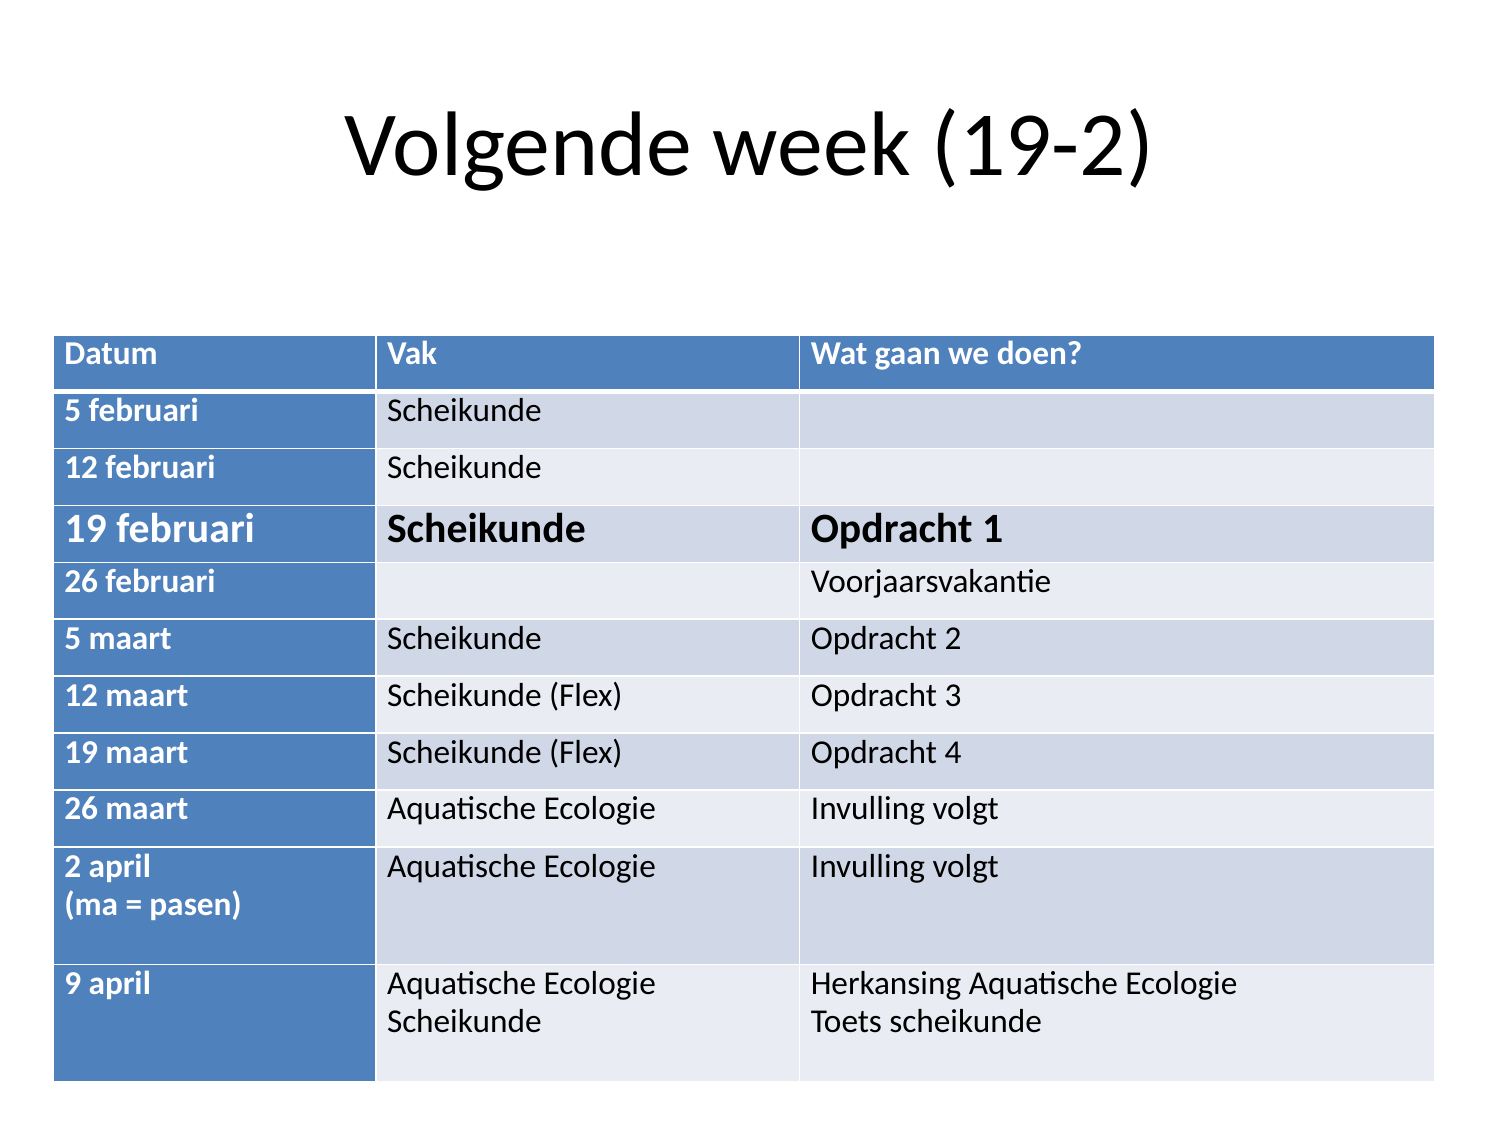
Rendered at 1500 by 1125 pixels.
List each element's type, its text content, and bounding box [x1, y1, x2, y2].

table_header Wat gaan we doen? [800, 336, 1434, 389]
table_cell 19 februari [54, 506, 375, 562]
table_cell 12 februari [54, 449, 375, 505]
table_cell 26 maart [54, 791, 375, 846]
table_cell Aquatische Ecologie [377, 848, 799, 964]
table_cell Opdracht 4 [800, 734, 1434, 789]
table_cell Scheikunde (Flex) [377, 734, 799, 789]
table_cell 5 maart [54, 620, 375, 675]
table_header Vak [377, 336, 799, 389]
table_cell Scheikunde [377, 620, 799, 675]
table_cell Aquatische Ecologie Scheikunde [377, 965, 799, 1081]
table_cell Voorjaarsvakantie [800, 563, 1434, 618]
table_cell 9 april [54, 965, 375, 1081]
table_cell Aquatische Ecologie [377, 791, 799, 846]
table_cell 26 februari [54, 563, 375, 618]
table_header Datum [54, 336, 375, 389]
table_cell 19 maart [54, 734, 375, 789]
table_cell Scheikunde [377, 394, 799, 448]
table_cell Herkansing Aquatische Ecologie Toets scheikunde [800, 965, 1434, 1081]
table_cell Opdracht 3 [800, 677, 1434, 732]
table_cell Scheikunde (Flex) [377, 677, 799, 732]
table_cell 5 februari [54, 394, 375, 448]
table_cell 2 april (ma = pasen) [54, 848, 375, 964]
table_cell Invulling volgt [800, 848, 1434, 964]
table_cell 12 maart [54, 677, 375, 732]
table_cell Opdracht 1 [800, 506, 1434, 562]
table_cell Scheikunde [377, 506, 799, 562]
title Volgende week (19-2) [75, 45, 1425, 233]
table_cell [800, 394, 1434, 448]
table_cell Invulling volgt [800, 791, 1434, 846]
table_cell [377, 563, 799, 618]
table_cell Opdracht 2 [800, 620, 1434, 675]
table_cell Scheikunde [377, 449, 799, 505]
table_cell [800, 449, 1434, 505]
